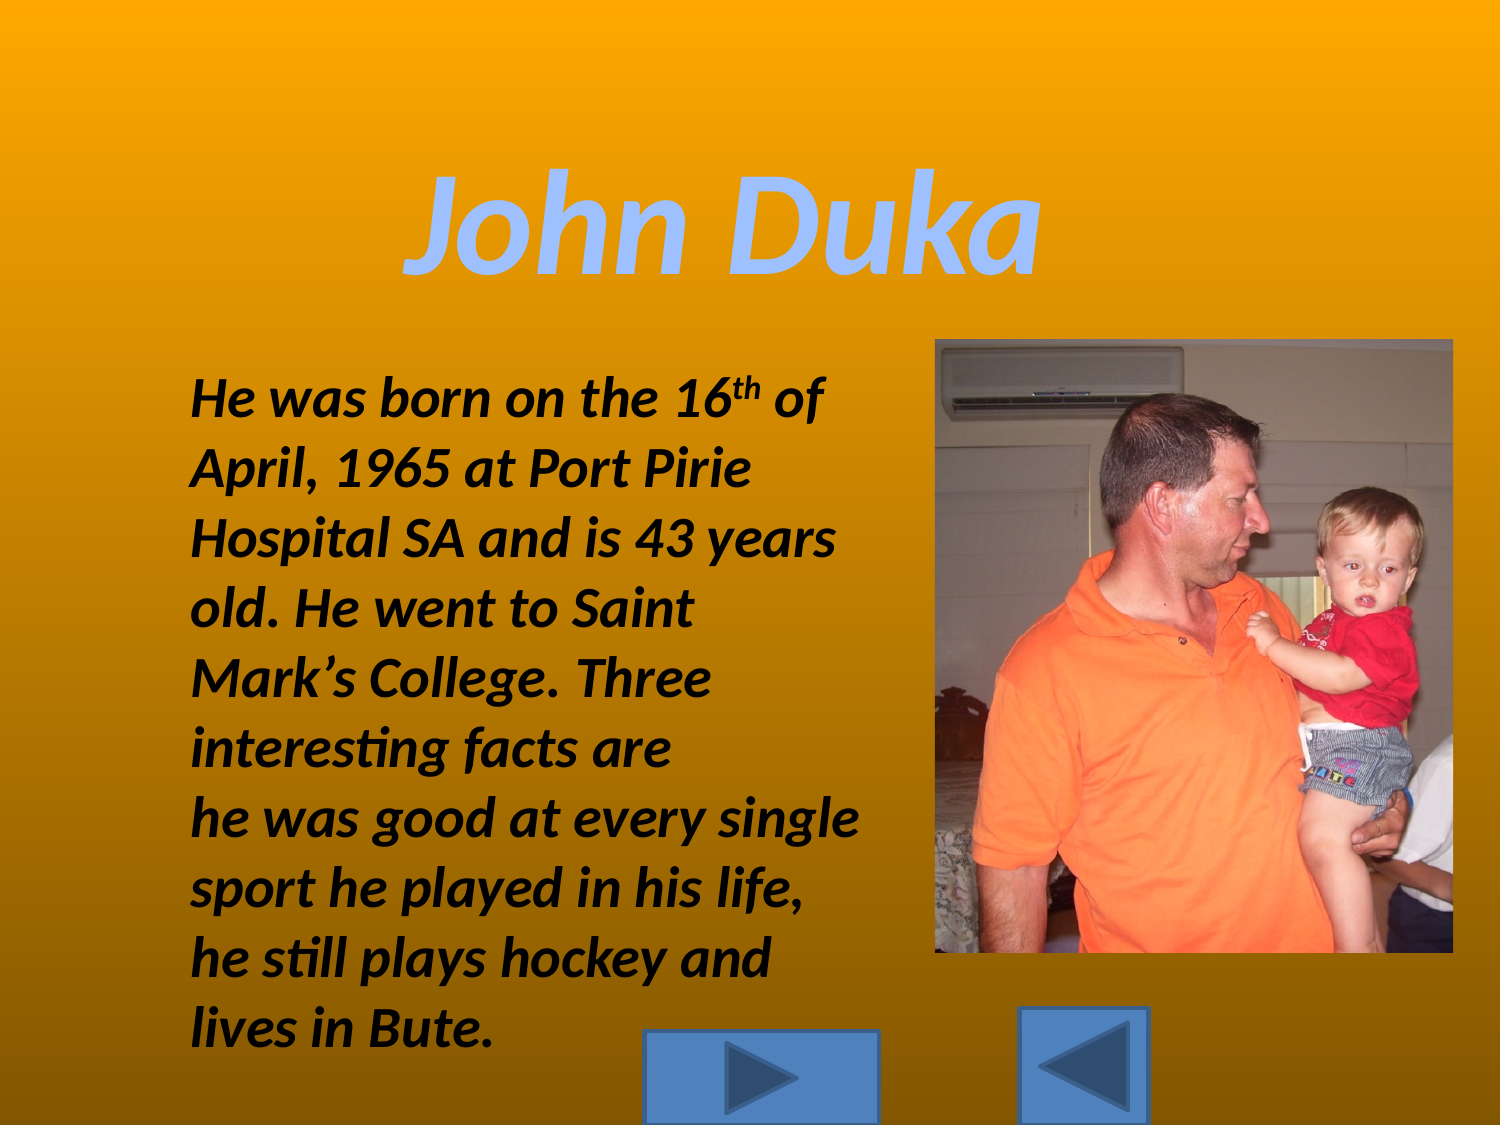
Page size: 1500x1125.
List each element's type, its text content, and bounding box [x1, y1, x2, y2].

text_box He was born on the 16th of April, 1965 at Port Pirie Hospital SA and is 43 years old. He went to Saint Mark’s College. Three interesting facts are he was good at every single sport he played in his life, he still plays hockey and lives in Bute. [175, 351, 879, 1067]
text_box [642, 1029, 881, 1125]
text_box John Duka [390, 117, 1062, 313]
text_box [1017, 1006, 1151, 1125]
picture [934, 339, 1454, 953]
